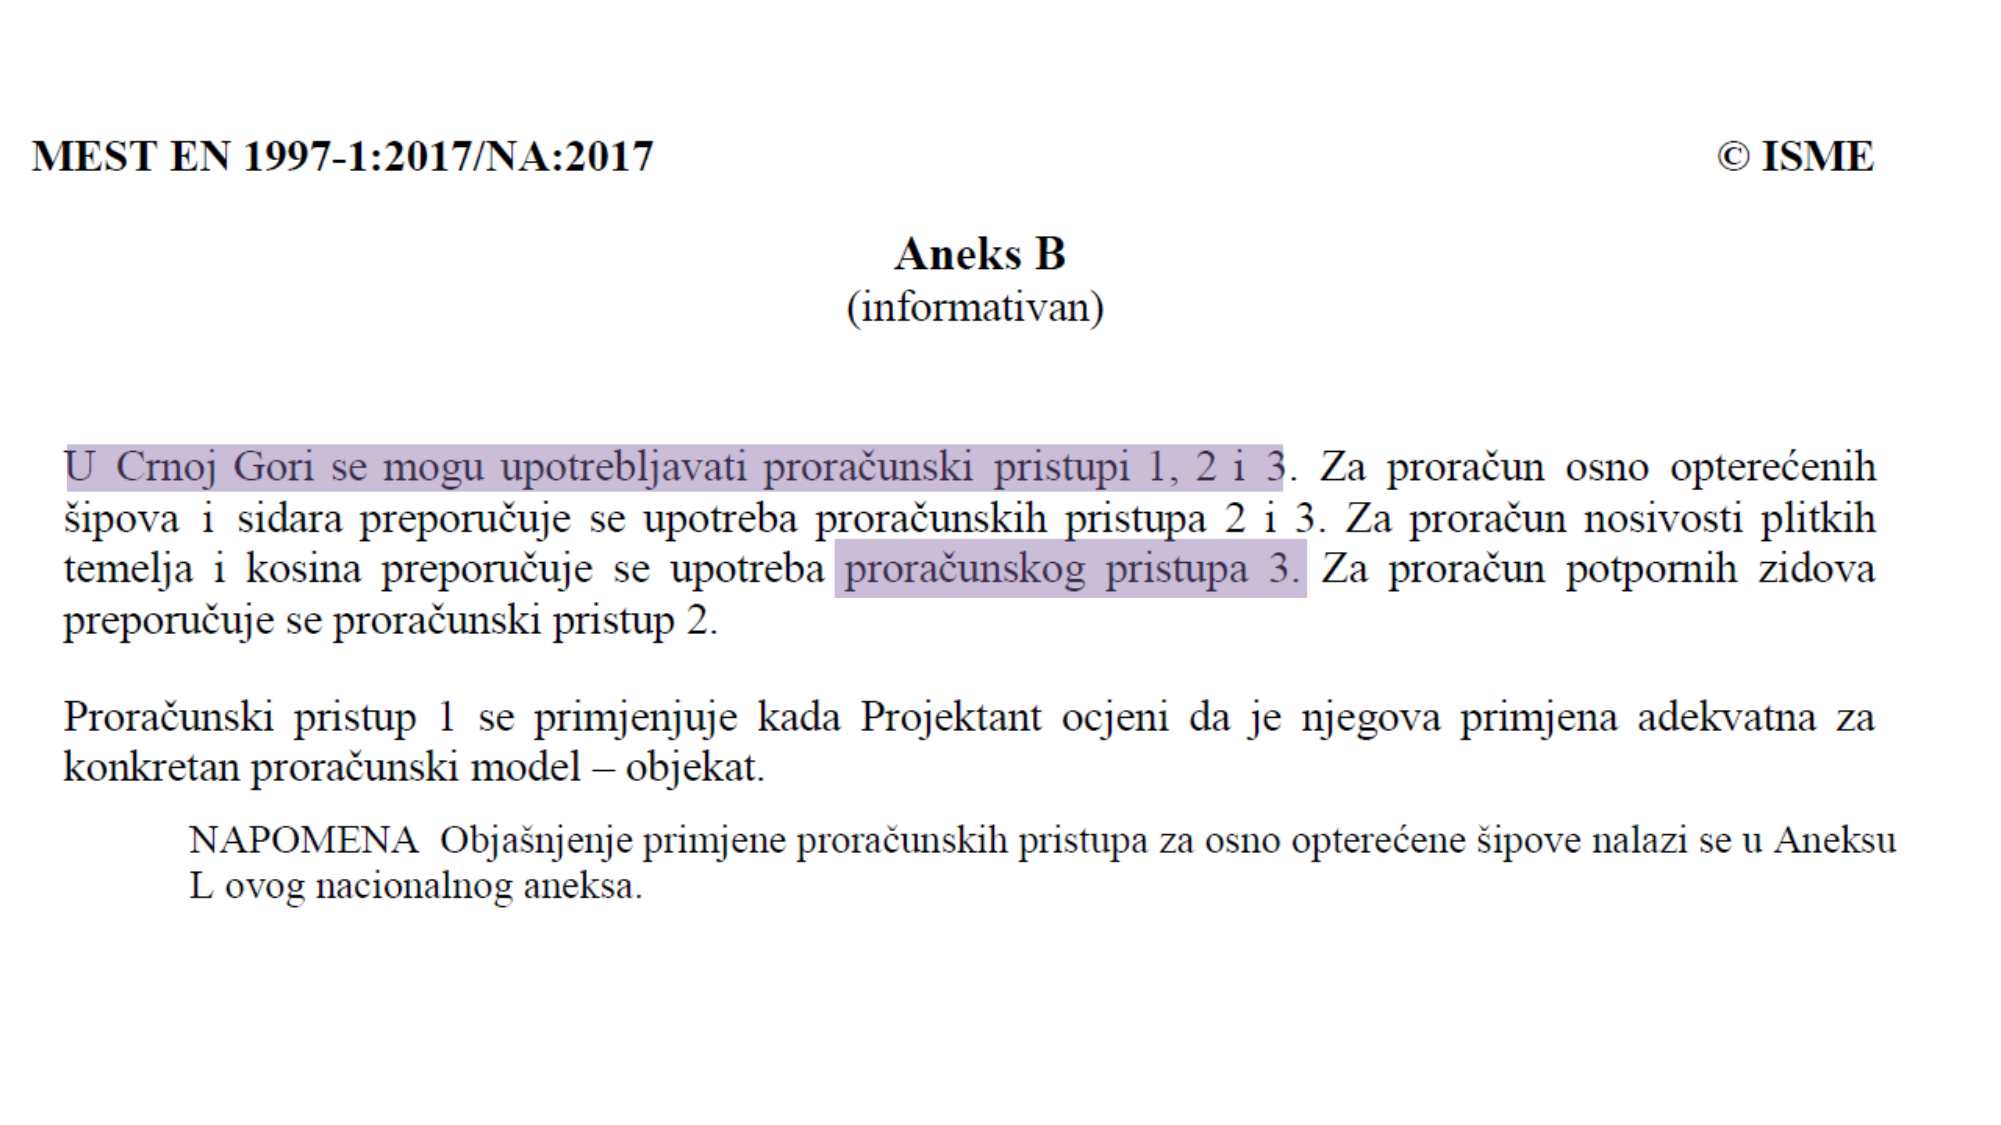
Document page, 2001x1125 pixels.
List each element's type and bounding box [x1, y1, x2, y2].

picture [13, 135, 1987, 990]
